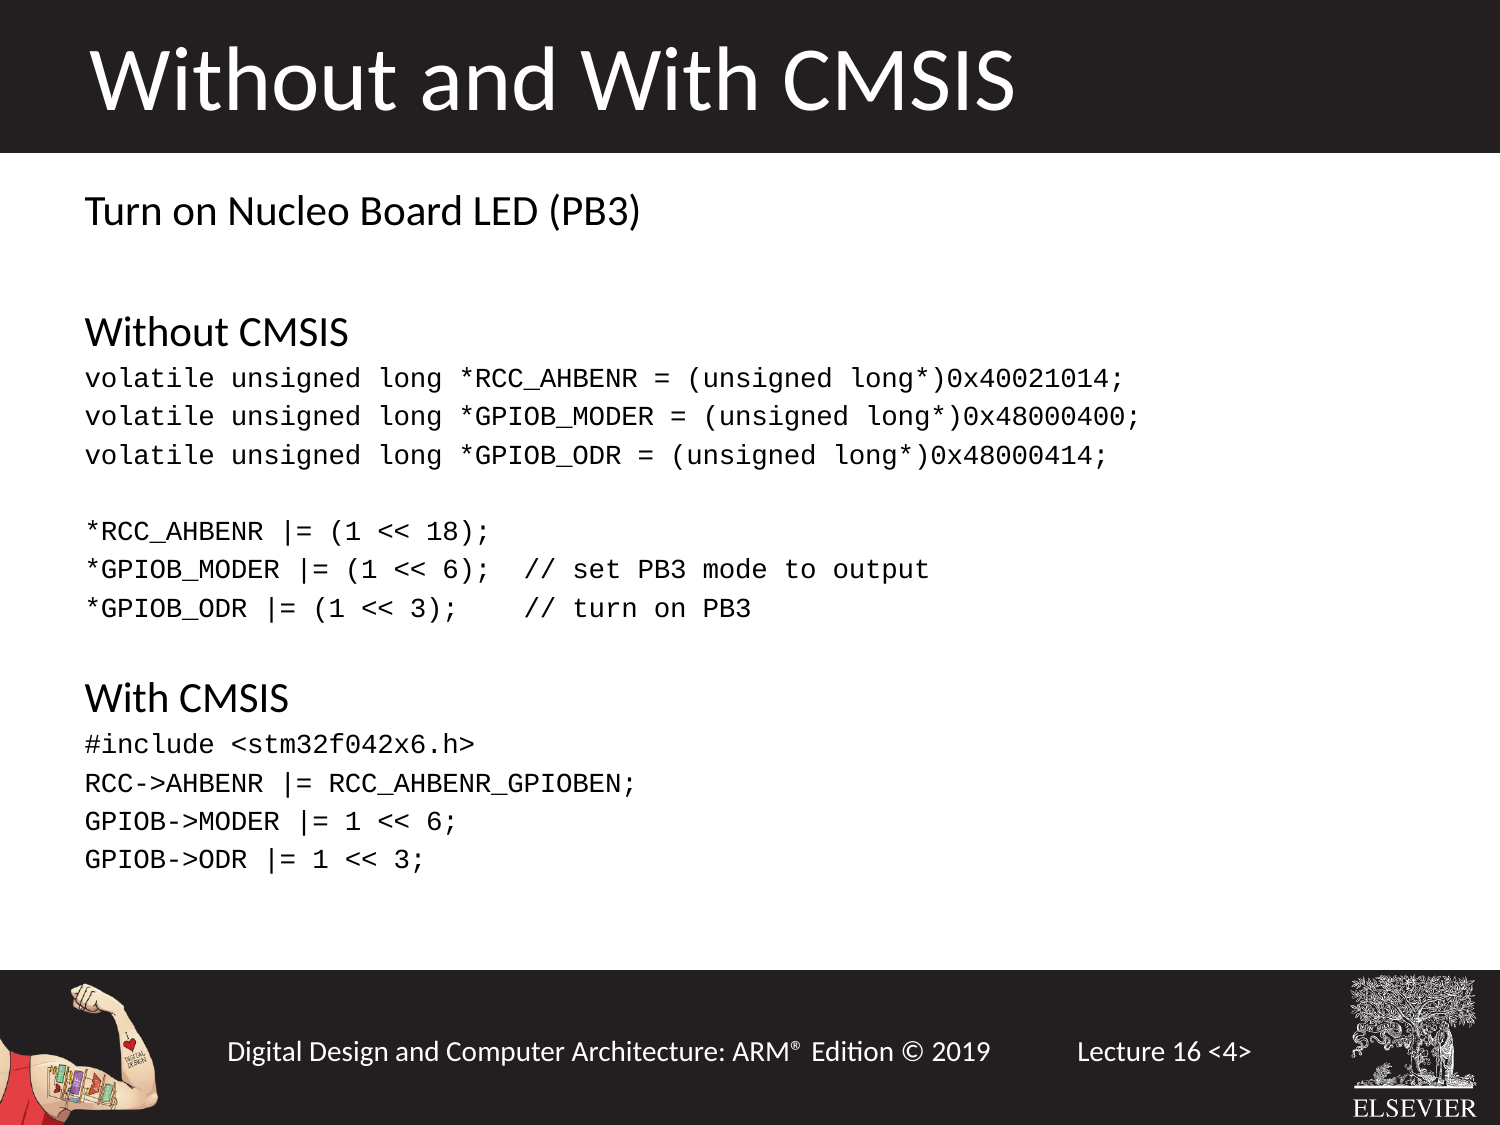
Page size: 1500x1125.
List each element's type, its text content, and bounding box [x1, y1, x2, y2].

picture [1350, 974, 1477, 1117]
picture [0, 979, 163, 1125]
text_box Turn on Nucleo Board LED (PB3) Without CMSIS volatile unsigned long *RCC_AHBENR = (unsigned long*)0x40021014; volatile unsigned long *GPIOB_MODER = (unsigned long*)0x48000400; volatile unsigned long *GPIOB_ODR = (unsigned long*)0x48000414; *RCC_AHBENR |= (1 << 18); *GPIOB_MODER |= (1 << 6); // set PB3 mode to output *GPIOB_ODR |= (1 << 3); // turn on PB3 With CMSIS #include <stm32f042x6.h> RCC->AHBENR |= RCC_AHBENR_GPIOBEN; GPIOB->MODER |= 1 << 6; GPIOB->ODR |= 1 << 3; [69, 174, 1470, 918]
text_box Without and With CMSIS [75, 11, 1375, 136]
